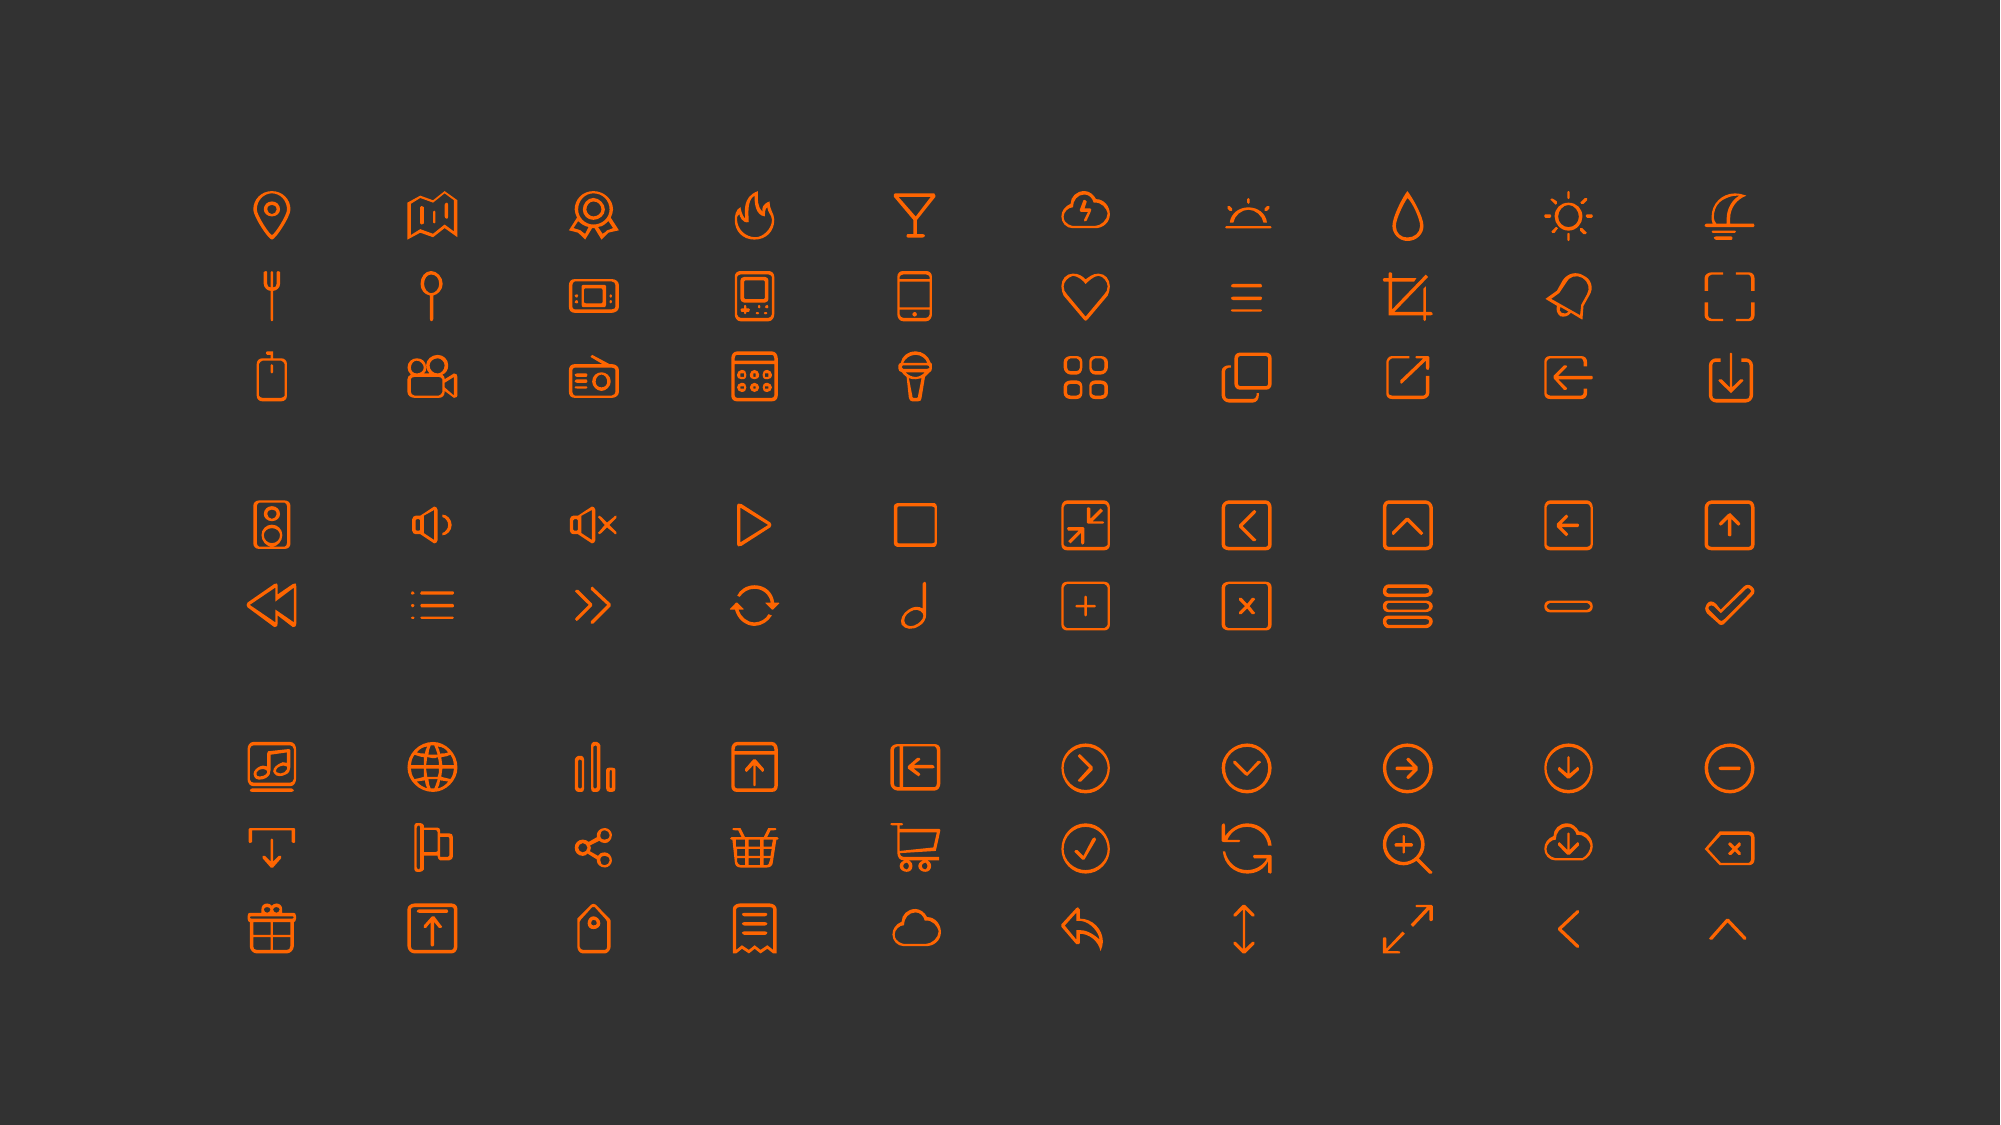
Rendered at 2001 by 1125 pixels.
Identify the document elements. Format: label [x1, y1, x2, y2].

text_box [568, 191, 619, 240]
text_box [568, 279, 619, 313]
text_box [1705, 584, 1755, 626]
text_box [1221, 365, 1259, 403]
text_box [1061, 823, 1110, 874]
text_box [729, 602, 772, 626]
text_box [407, 903, 458, 954]
text_box [590, 586, 611, 624]
text_box [598, 515, 617, 535]
text_box [263, 271, 281, 322]
text_box [1708, 358, 1754, 403]
text_box [1545, 273, 1592, 320]
text_box [1234, 352, 1272, 390]
text_box [414, 823, 453, 872]
text_box [1704, 500, 1755, 551]
text_box [1061, 191, 1110, 229]
text_box [1382, 500, 1433, 551]
text_box [1704, 743, 1755, 794]
text_box [900, 581, 927, 629]
text_box [1089, 356, 1108, 375]
text_box [1221, 581, 1272, 631]
text_box [420, 271, 443, 322]
text_box [1558, 910, 1579, 948]
text_box [1061, 581, 1110, 631]
text_box [1382, 743, 1433, 794]
text_box [1704, 831, 1755, 866]
text_box [1382, 584, 1433, 598]
text_box [1221, 743, 1272, 794]
text_box [1229, 207, 1267, 223]
text_box [412, 506, 438, 544]
text_box [1735, 272, 1755, 291]
text_box [262, 838, 282, 868]
text_box [1230, 283, 1263, 288]
text_box [1061, 500, 1110, 551]
text_box [574, 828, 612, 868]
text_box [1704, 272, 1724, 291]
text_box [407, 191, 458, 240]
text_box [897, 271, 932, 322]
text_box [1221, 500, 1272, 551]
text_box [591, 741, 601, 792]
text_box [1580, 198, 1588, 204]
text_box [1382, 600, 1433, 613]
text_box [1221, 823, 1272, 846]
text_box [890, 823, 941, 872]
text_box [606, 767, 616, 792]
text_box [1713, 236, 1733, 240]
text_box [893, 503, 937, 547]
text_box [1392, 191, 1424, 242]
text_box [893, 193, 936, 238]
text_box [1382, 931, 1405, 954]
text_box [890, 744, 941, 791]
text_box [1544, 600, 1593, 613]
text_box [246, 583, 297, 628]
text_box [1386, 356, 1430, 400]
text_box [1063, 356, 1083, 375]
text_box [253, 500, 291, 549]
text_box [730, 828, 779, 868]
text_box [247, 741, 297, 787]
text_box [1410, 904, 1433, 927]
text_box [1061, 743, 1110, 794]
text_box [1709, 918, 1747, 940]
text_box [247, 903, 297, 954]
text_box [249, 788, 294, 792]
text_box [407, 354, 458, 398]
text_box [420, 603, 454, 608]
text_box [732, 903, 777, 954]
text_box [1551, 202, 1583, 233]
text_box [568, 354, 619, 398]
text_box [1718, 352, 1744, 394]
text_box [892, 908, 941, 947]
text_box [1544, 500, 1593, 551]
text_box [1061, 907, 1103, 952]
text_box [731, 351, 778, 402]
text_box [1735, 302, 1755, 322]
text_box [737, 585, 780, 610]
text_box [420, 591, 454, 595]
text_box [253, 191, 291, 240]
text_box [407, 741, 458, 792]
text_box [1580, 228, 1587, 235]
text_box [1230, 296, 1263, 301]
text_box [1222, 851, 1272, 874]
text_box [1544, 823, 1593, 861]
text_box [248, 828, 296, 844]
text_box [1061, 273, 1110, 321]
text_box [1063, 380, 1083, 400]
text_box [1704, 193, 1755, 228]
text_box [1089, 380, 1108, 400]
text_box [1382, 823, 1433, 874]
text_box [256, 351, 287, 402]
text_box [577, 903, 611, 954]
text_box [731, 741, 778, 792]
text_box [1704, 302, 1724, 322]
text_box [442, 514, 452, 536]
text_box [574, 755, 585, 792]
text_box [575, 589, 593, 621]
text_box [1382, 615, 1433, 629]
text_box [569, 506, 596, 544]
text_box [734, 191, 775, 240]
text_box [1233, 904, 1255, 954]
text_box [737, 503, 772, 547]
text_box [898, 351, 932, 402]
text_box [1550, 198, 1557, 205]
text_box [1544, 743, 1593, 794]
text_box [1553, 365, 1593, 390]
text_box [734, 271, 775, 322]
text_box [1544, 356, 1588, 400]
text_box [1382, 272, 1433, 322]
